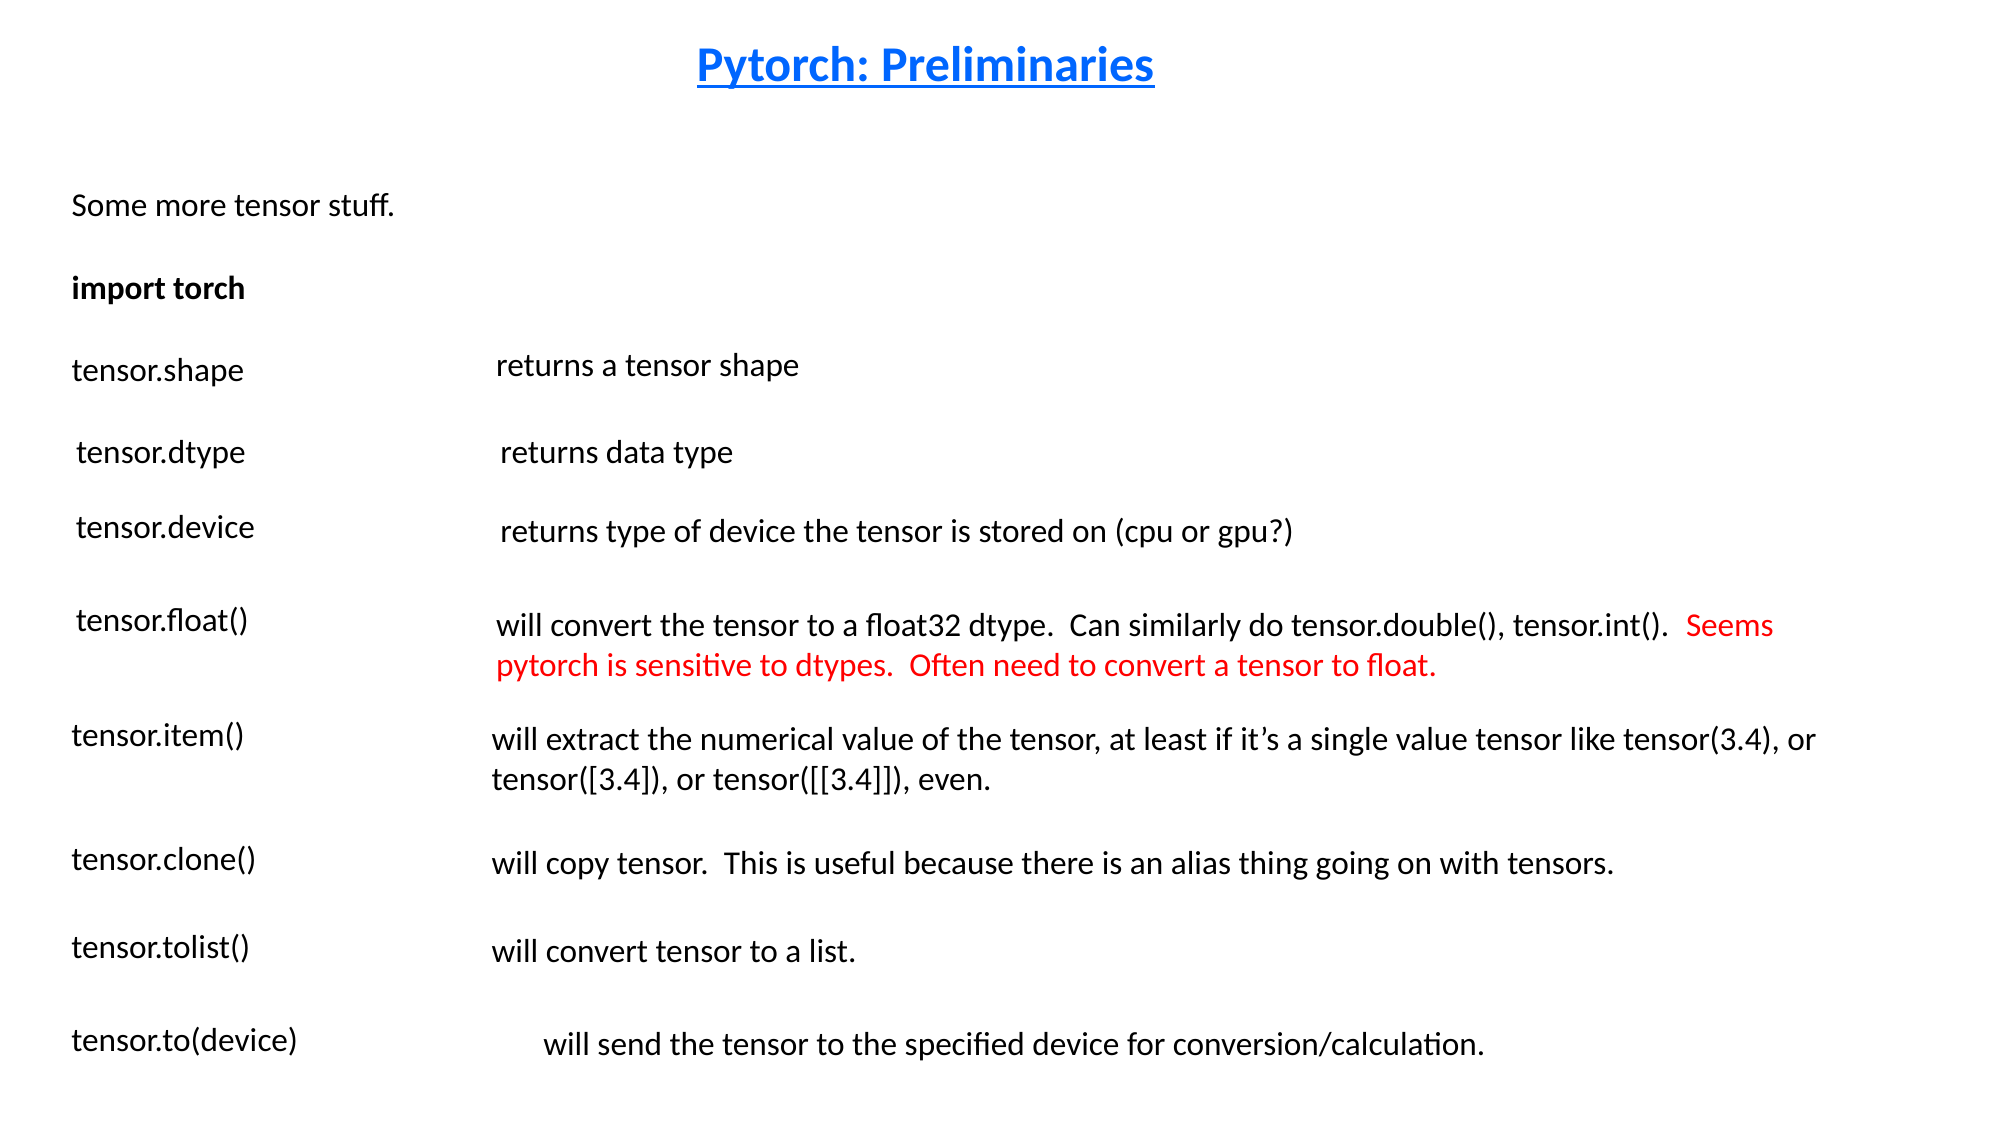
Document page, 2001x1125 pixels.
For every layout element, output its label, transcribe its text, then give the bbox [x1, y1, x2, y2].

text_box tensor.device [61, 498, 283, 553]
text_box will convert tensor to a list. [476, 921, 1022, 977]
text_box Pytorch: Preliminaries [682, 24, 1170, 100]
text_box tensor.clone() [56, 829, 279, 885]
text_box returns a tensor shape [481, 335, 985, 391]
text_box tensor.float() [61, 591, 283, 646]
text_box will copy tensor. This is useful because there is an alias thing going on with tensors. [476, 833, 1684, 889]
text_box will convert the tensor to a float32 dtype. Can similarly do tensor.double(), tensor.int(). Seems pytorch is sensitive to dtypes. Often need to convert a tensor to float. [481, 595, 1863, 690]
text_box Some more tensor stuff. [56, 176, 723, 231]
text_box returns type of device the tensor is stored on (cpu or gpu?) [485, 501, 1400, 557]
text_box tensor.shape [56, 340, 319, 396]
text_box tensor.item() [56, 705, 279, 761]
text_box tensor.tolist() [56, 917, 279, 972]
text_box will extract the numerical value of the tensor, at least if it’s a single value tensor like tensor(3.4), or tensor([3.4]), or tensor([[3.4]]), even. [476, 709, 1859, 805]
text_box will send the tensor to the specified device for conversion/calculation. [528, 1015, 1577, 1070]
text_box tensor.dtype [61, 423, 324, 478]
text_box tensor.to(device) [56, 1010, 324, 1066]
text_box returns data type [485, 423, 989, 478]
text_box import torch [56, 259, 272, 314]
